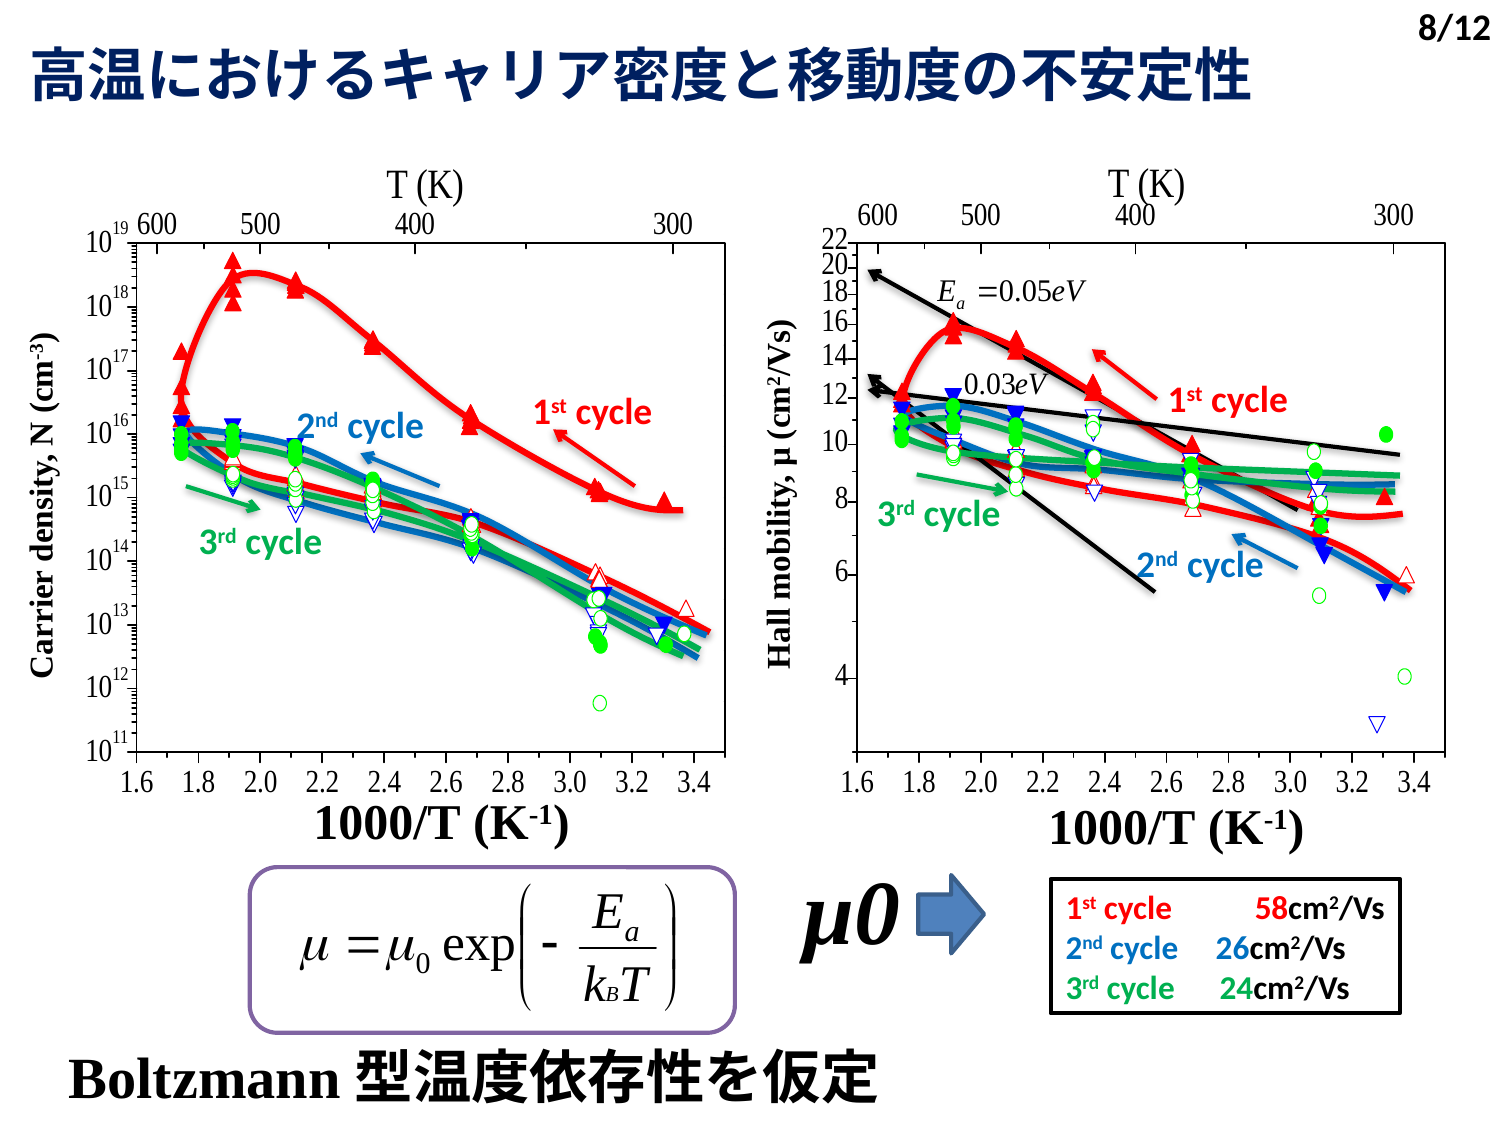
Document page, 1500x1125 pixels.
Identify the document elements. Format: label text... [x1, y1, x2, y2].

text_box Boltzmann型温度依存性を仮定 [53, 1032, 894, 1118]
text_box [289, 874, 689, 1022]
text_box [247, 878, 737, 1032]
text_box μ0 [773, 878, 916, 971]
text_box 1st cycle 58cm2/Vs 2nd cycle 26cm2/Vs 3rd cycle 24cm2/Vs [1049, 878, 1402, 1015]
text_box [0, 160, 701, 870]
text_box 8/12 [1403, 0, 1500, 56]
text_box 高温におけるキャリア密度と移動度の不安定性 [15, 31, 1268, 116]
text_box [702, 160, 1500, 870]
text_box [916, 878, 986, 956]
